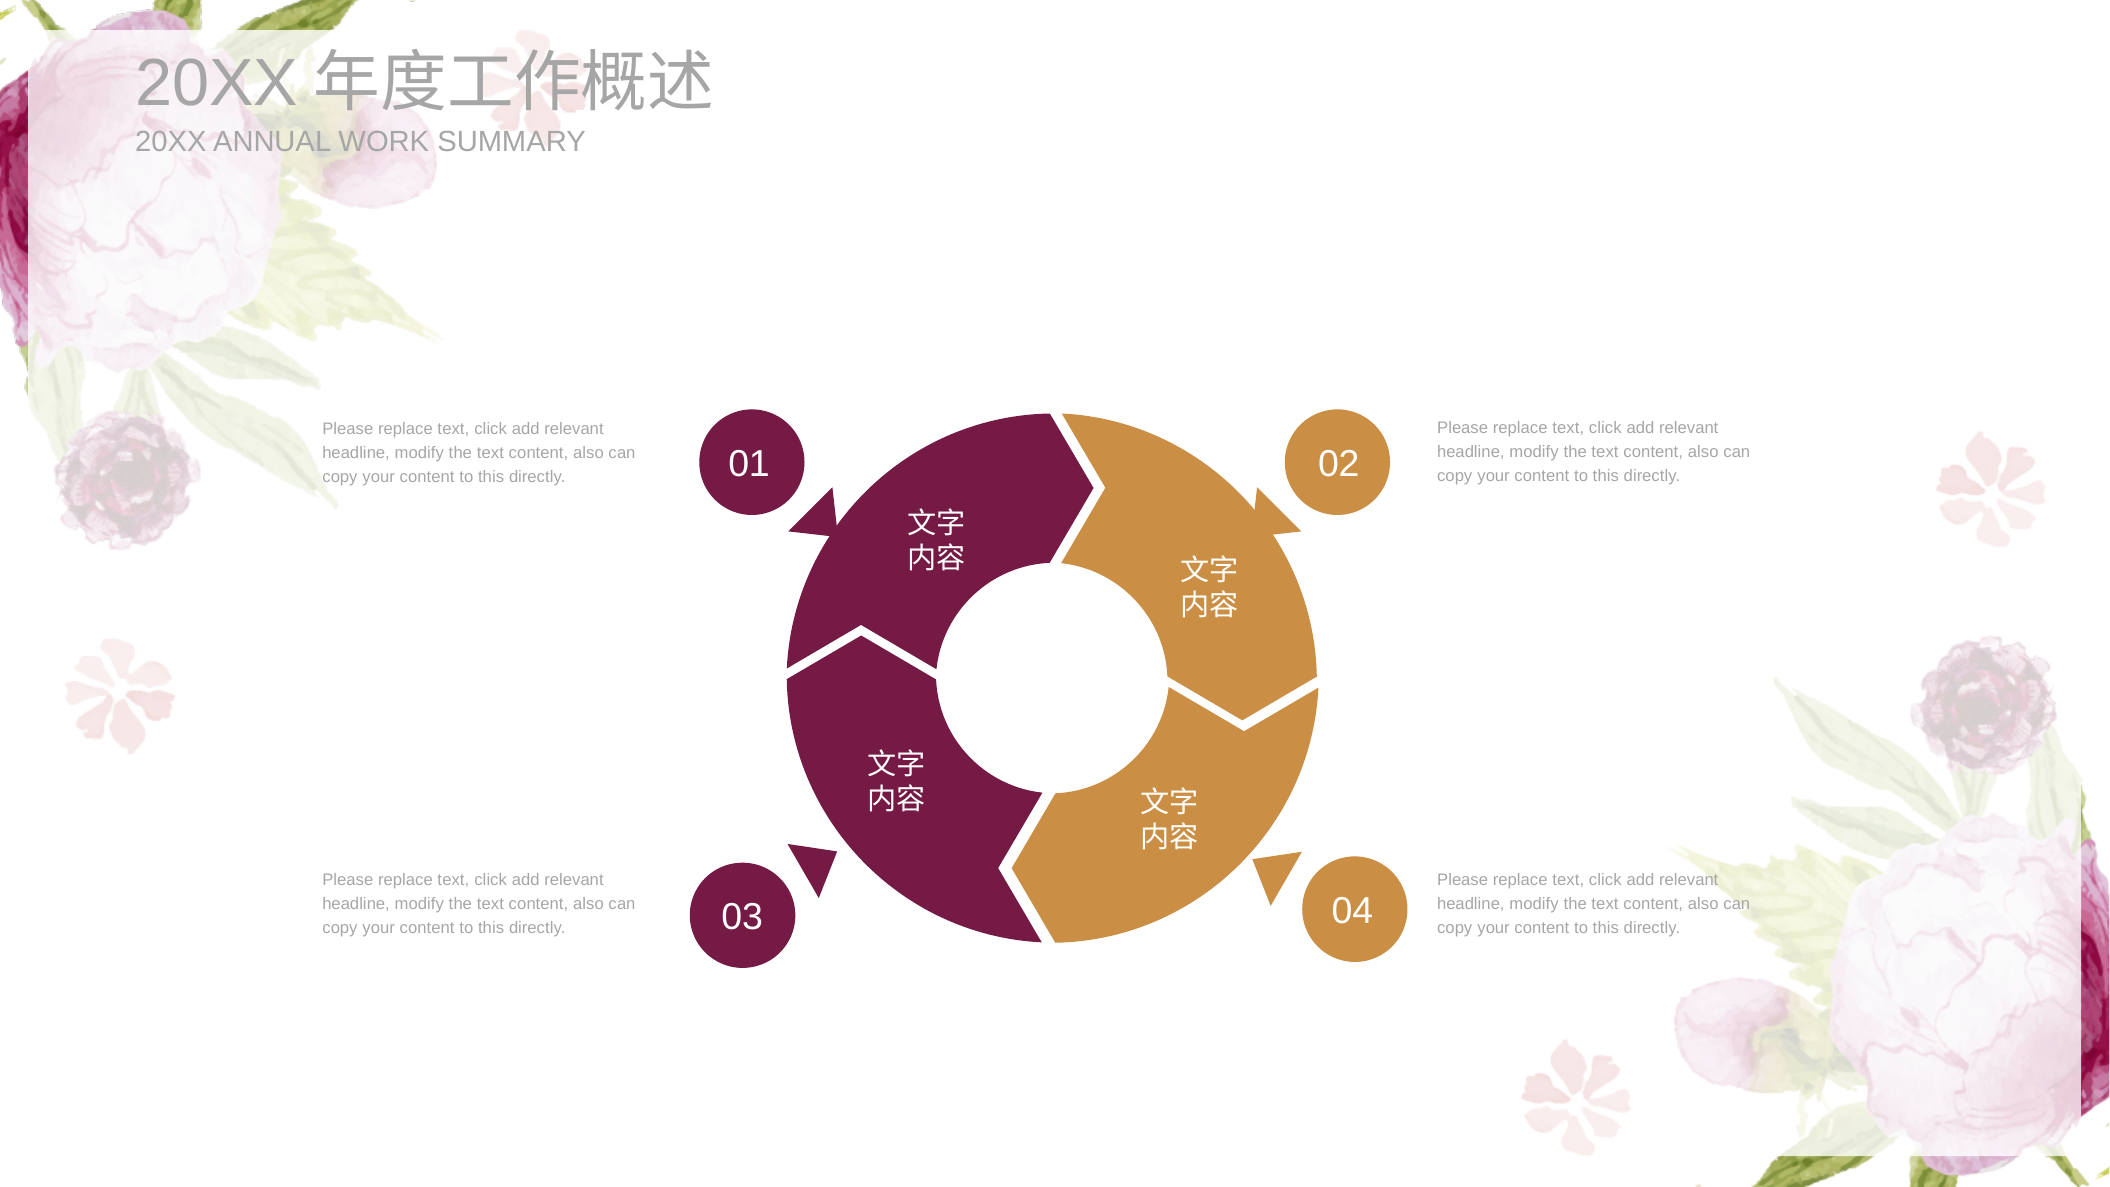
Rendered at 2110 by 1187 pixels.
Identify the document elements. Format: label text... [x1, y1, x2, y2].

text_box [699, 409, 856, 543]
text_box [1011, 686, 1319, 943]
text_box [786, 413, 1094, 670]
text_box [786, 635, 1043, 943]
picture [0, 0, 2110, 1187]
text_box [1234, 409, 1391, 543]
text_box Please replace text, click add relevant headline, modify the text content, also can copy your content to this directly. [1437, 413, 1782, 485]
text_box Please replace text, click add relevant headline, modify the text content, also can copy your content to this directly. [1437, 865, 1782, 937]
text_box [684, 827, 841, 961]
text_box 文字内容 [895, 483, 979, 595]
text_box 20XX年度工作概述 [135, 38, 783, 119]
text_box Please replace text, click add relevant headline, modify the text content, also can copy your content to this directly. [322, 414, 660, 486]
text_box Please replace text, click add relevant headline, modify the text content, also can copy your content to this directly. [322, 865, 660, 937]
text_box 文字内容 [855, 724, 939, 836]
text_box 文字内容 [1167, 530, 1252, 643]
text_box 文字内容 [1127, 762, 1212, 875]
text_box 20XX ANNUAL WORK SUMMARY [135, 122, 596, 158]
text_box [1061, 413, 1317, 721]
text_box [1248, 835, 1405, 969]
